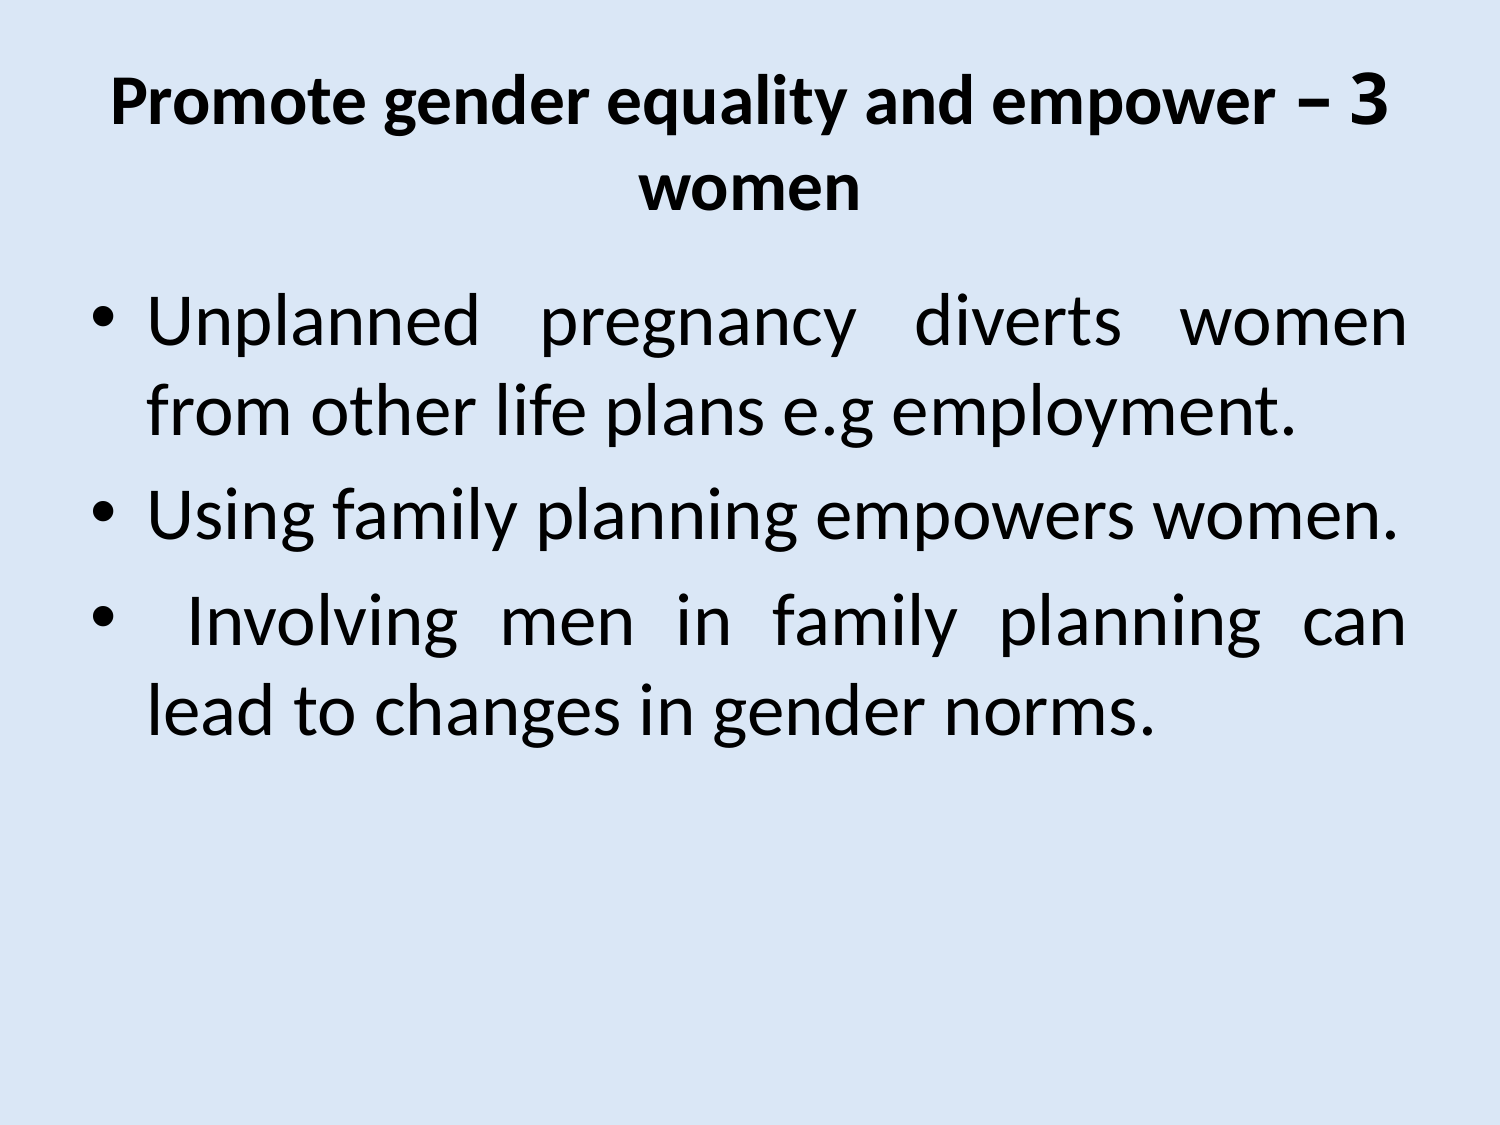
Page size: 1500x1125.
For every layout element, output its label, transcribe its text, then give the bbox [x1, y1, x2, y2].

title 3 – Promote gender equality and empower women [75, 45, 1425, 233]
list Unplanned pregnancy diverts women from other life plans e.g employment. Using family planning empowers women. Involving men in family planning can lead to changes in gender norms. [75, 262, 1425, 1005]
